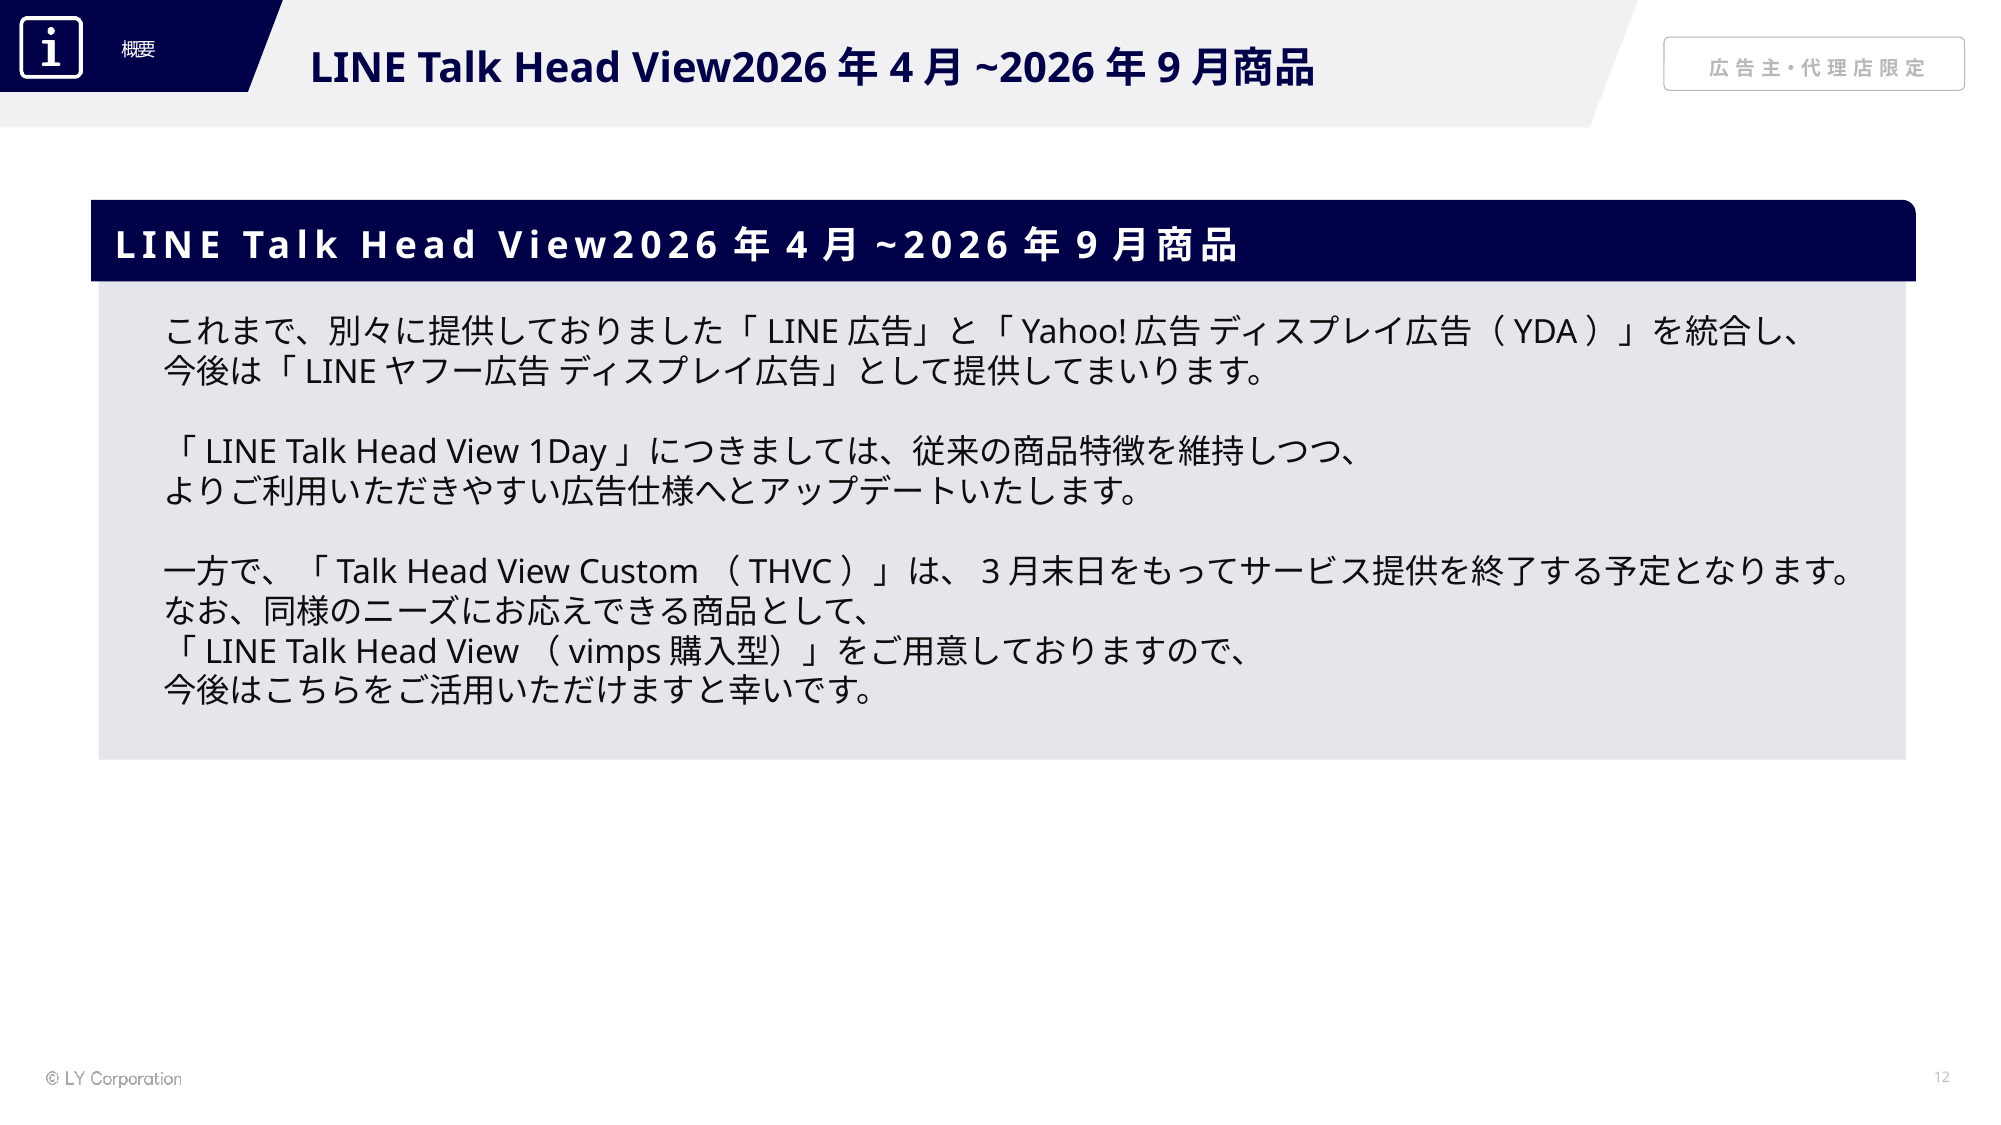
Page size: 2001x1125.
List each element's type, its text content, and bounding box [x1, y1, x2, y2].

text_box 概要 [97, 13, 180, 81]
picture [8, 4, 92, 88]
text_box LINE Talk Head View2026年4月~2026年9月商品 [91, 199, 1916, 282]
list LINE Talk Head View2026年4月~2026年9月商品 [309, 41, 1645, 97]
text_box これまで、別々に提供しておりました「LINE広告」と「Yahoo!広告 ディスプレイ広告（YDA）」を統合し、 今後は「LINEヤフー広告 ディスプレイ広告」として提供してまいります。 「LINE Talk Head View 1Day」につきましては、従来の商品特徴を維持しつつ、 よりご利用いただきやすい広告仕様へとアップデートいたします。 一方で、「Talk Head View Custom（THVC）」は、3月末日をもってサービス提供を終了する予定となります。 なお、同様のニーズにお応えできる商品として、 「LINE Talk Head View（vimps購入型）」をご用意しておりますので、 今後はこちらをご活用いただけますと幸いです。 [98, 282, 1907, 760]
picture [46, 1071, 181, 1088]
